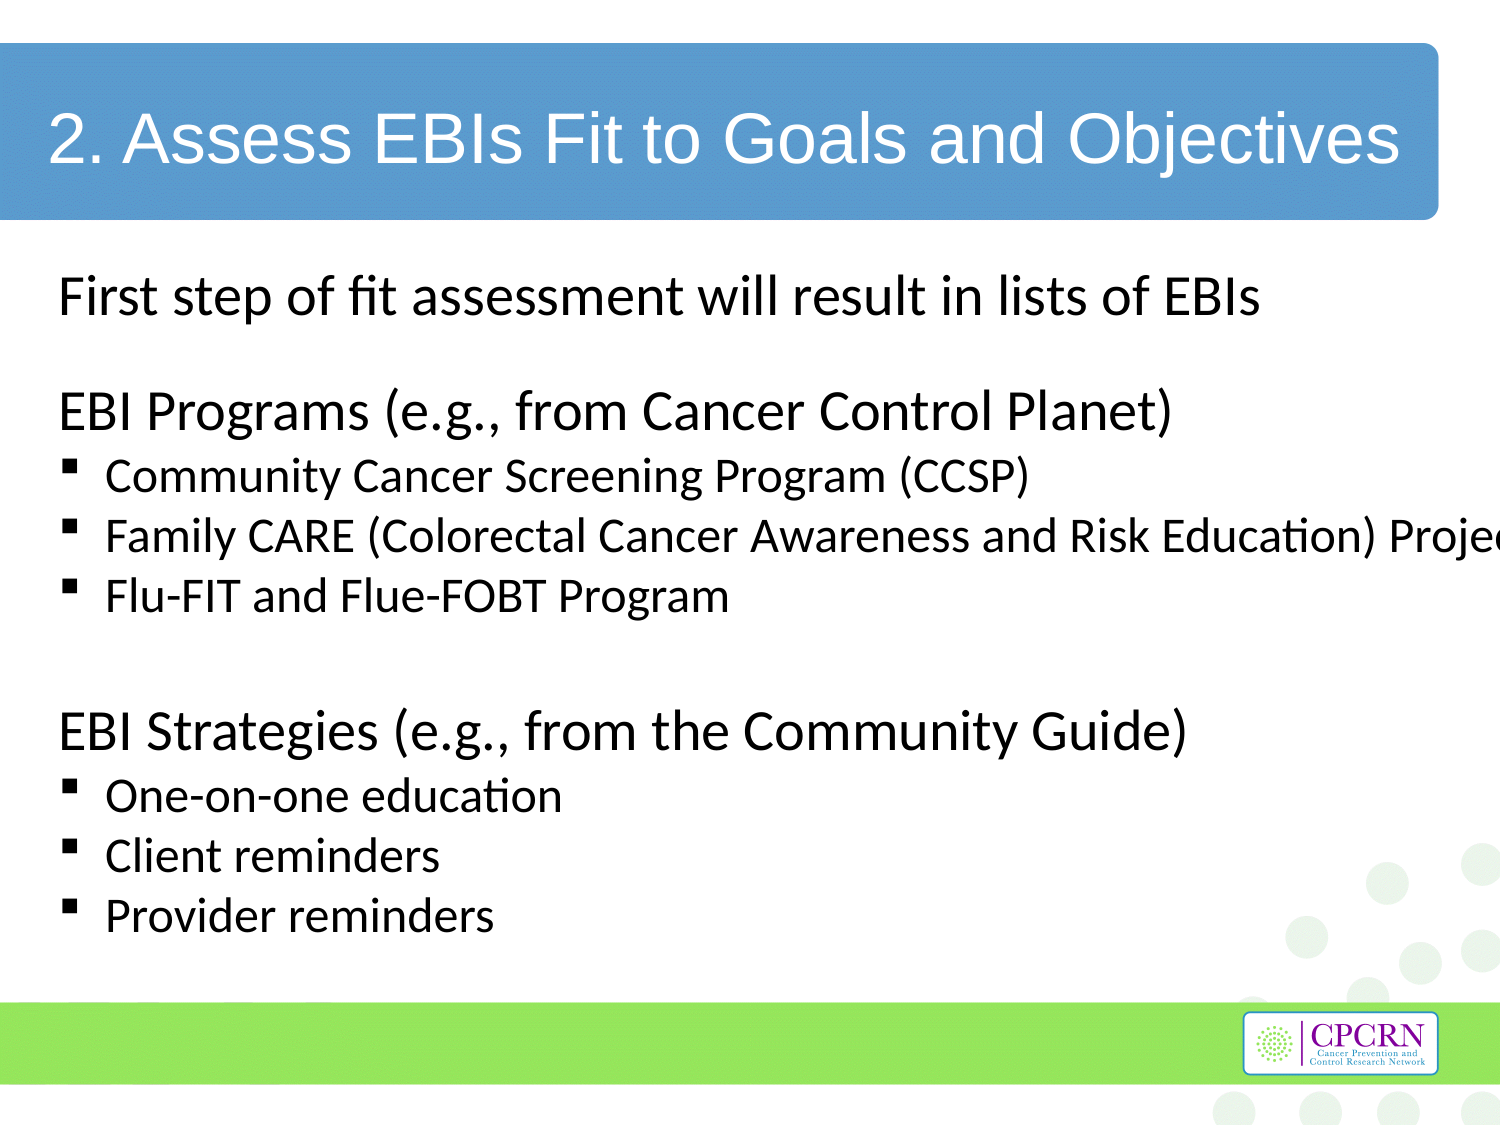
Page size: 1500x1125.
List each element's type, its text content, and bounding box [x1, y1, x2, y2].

picture [0, 0, 1500, 1125]
title 2. Assess EBIs Fit to Goals and Objectives [32, 45, 1438, 225]
text_box First step of fit assessment will result in lists of EBIs EBI Programs (e.g., from Cancer Control Planet) Community Cancer Screening Program (CCSP) Family CARE (Colorectal Cancer Awareness and Risk Education) Project Flu-FIT and Flue-FOBT Program EBI Strategies (e.g., from the Community Guide) One-on-one education Client reminders Provider reminders [43, 249, 1500, 950]
